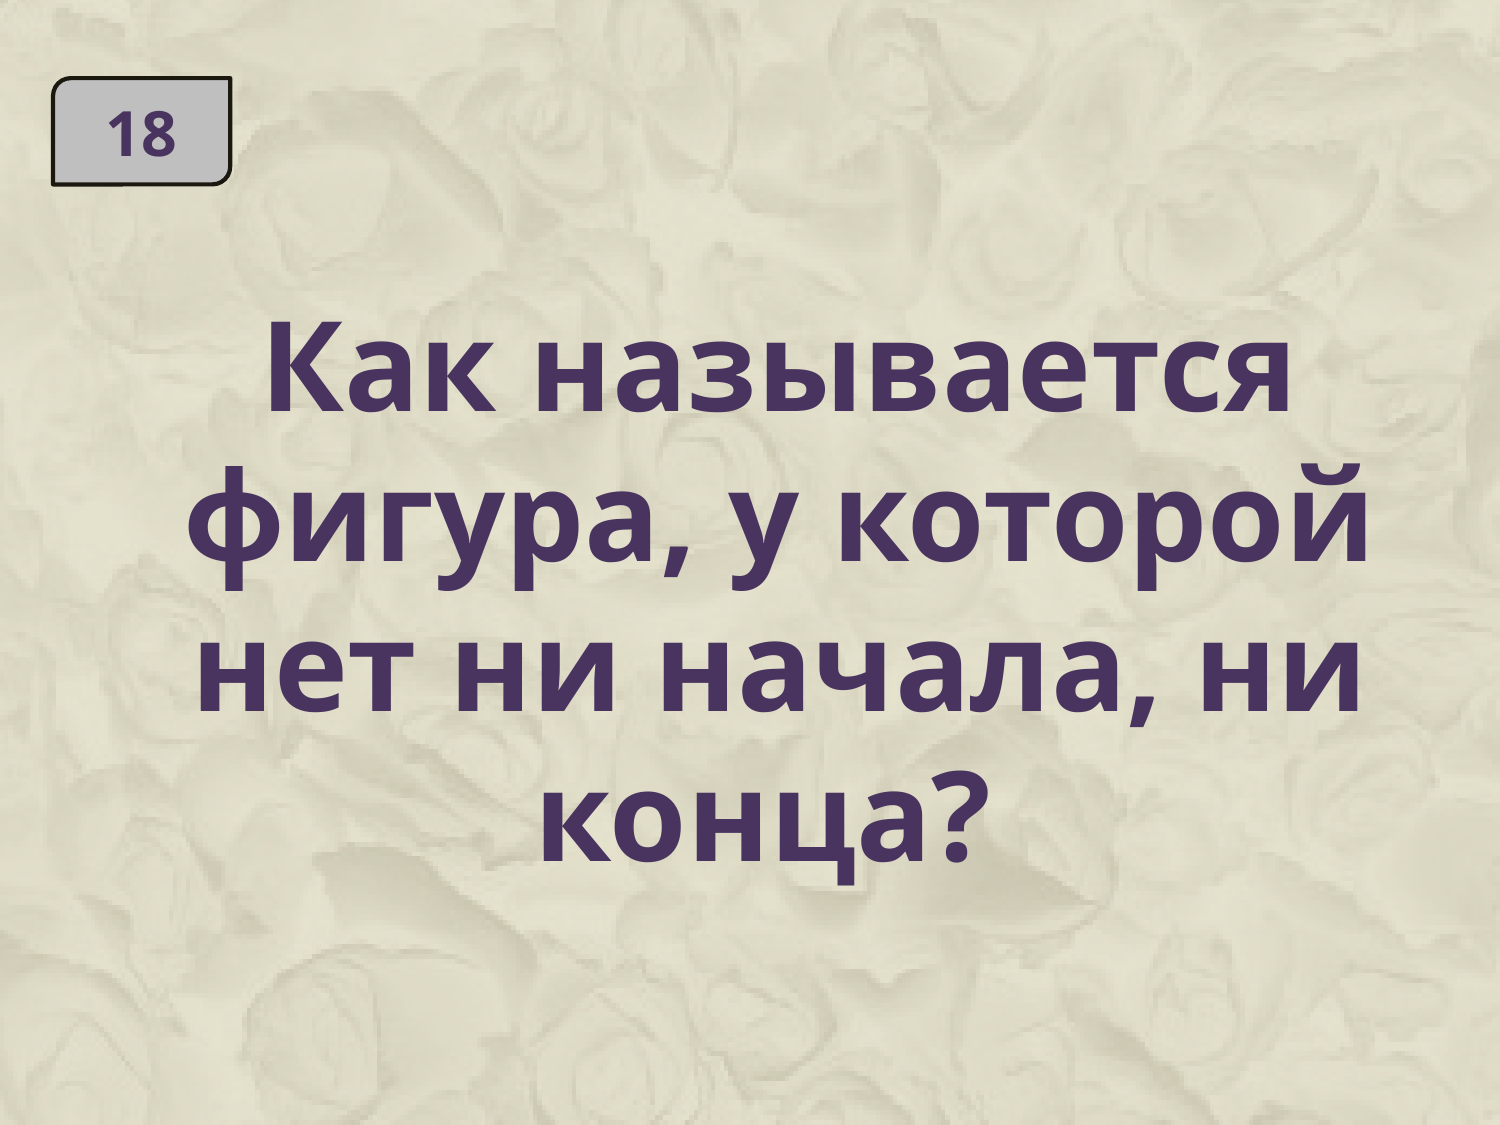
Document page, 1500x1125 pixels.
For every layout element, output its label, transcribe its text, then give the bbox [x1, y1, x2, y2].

text_box 18 [50, 76, 233, 187]
text_box Как называется фигура, у которой нет ни начала, ни конца? [100, 278, 1459, 894]
